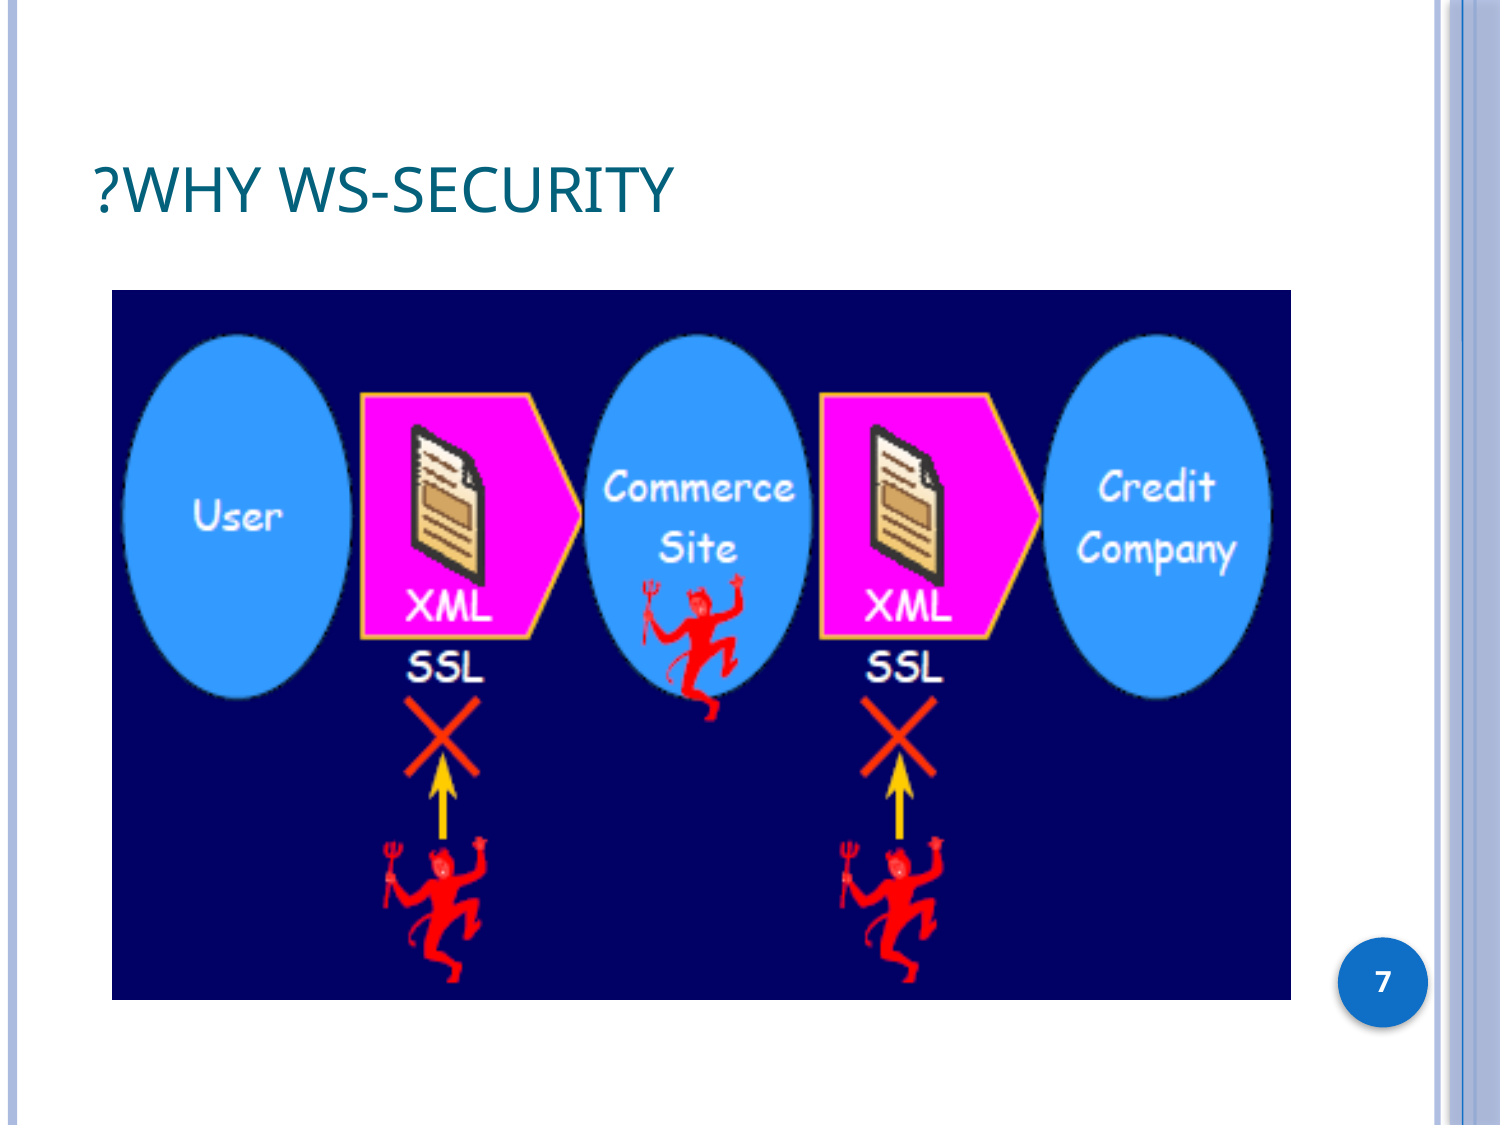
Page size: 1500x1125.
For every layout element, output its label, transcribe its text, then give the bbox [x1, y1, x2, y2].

slide_number 7 [1333, 940, 1434, 1027]
list [75, 262, 1300, 1062]
picture [111, 290, 1292, 1000]
title Why WS-Security? [75, 45, 1300, 233]
